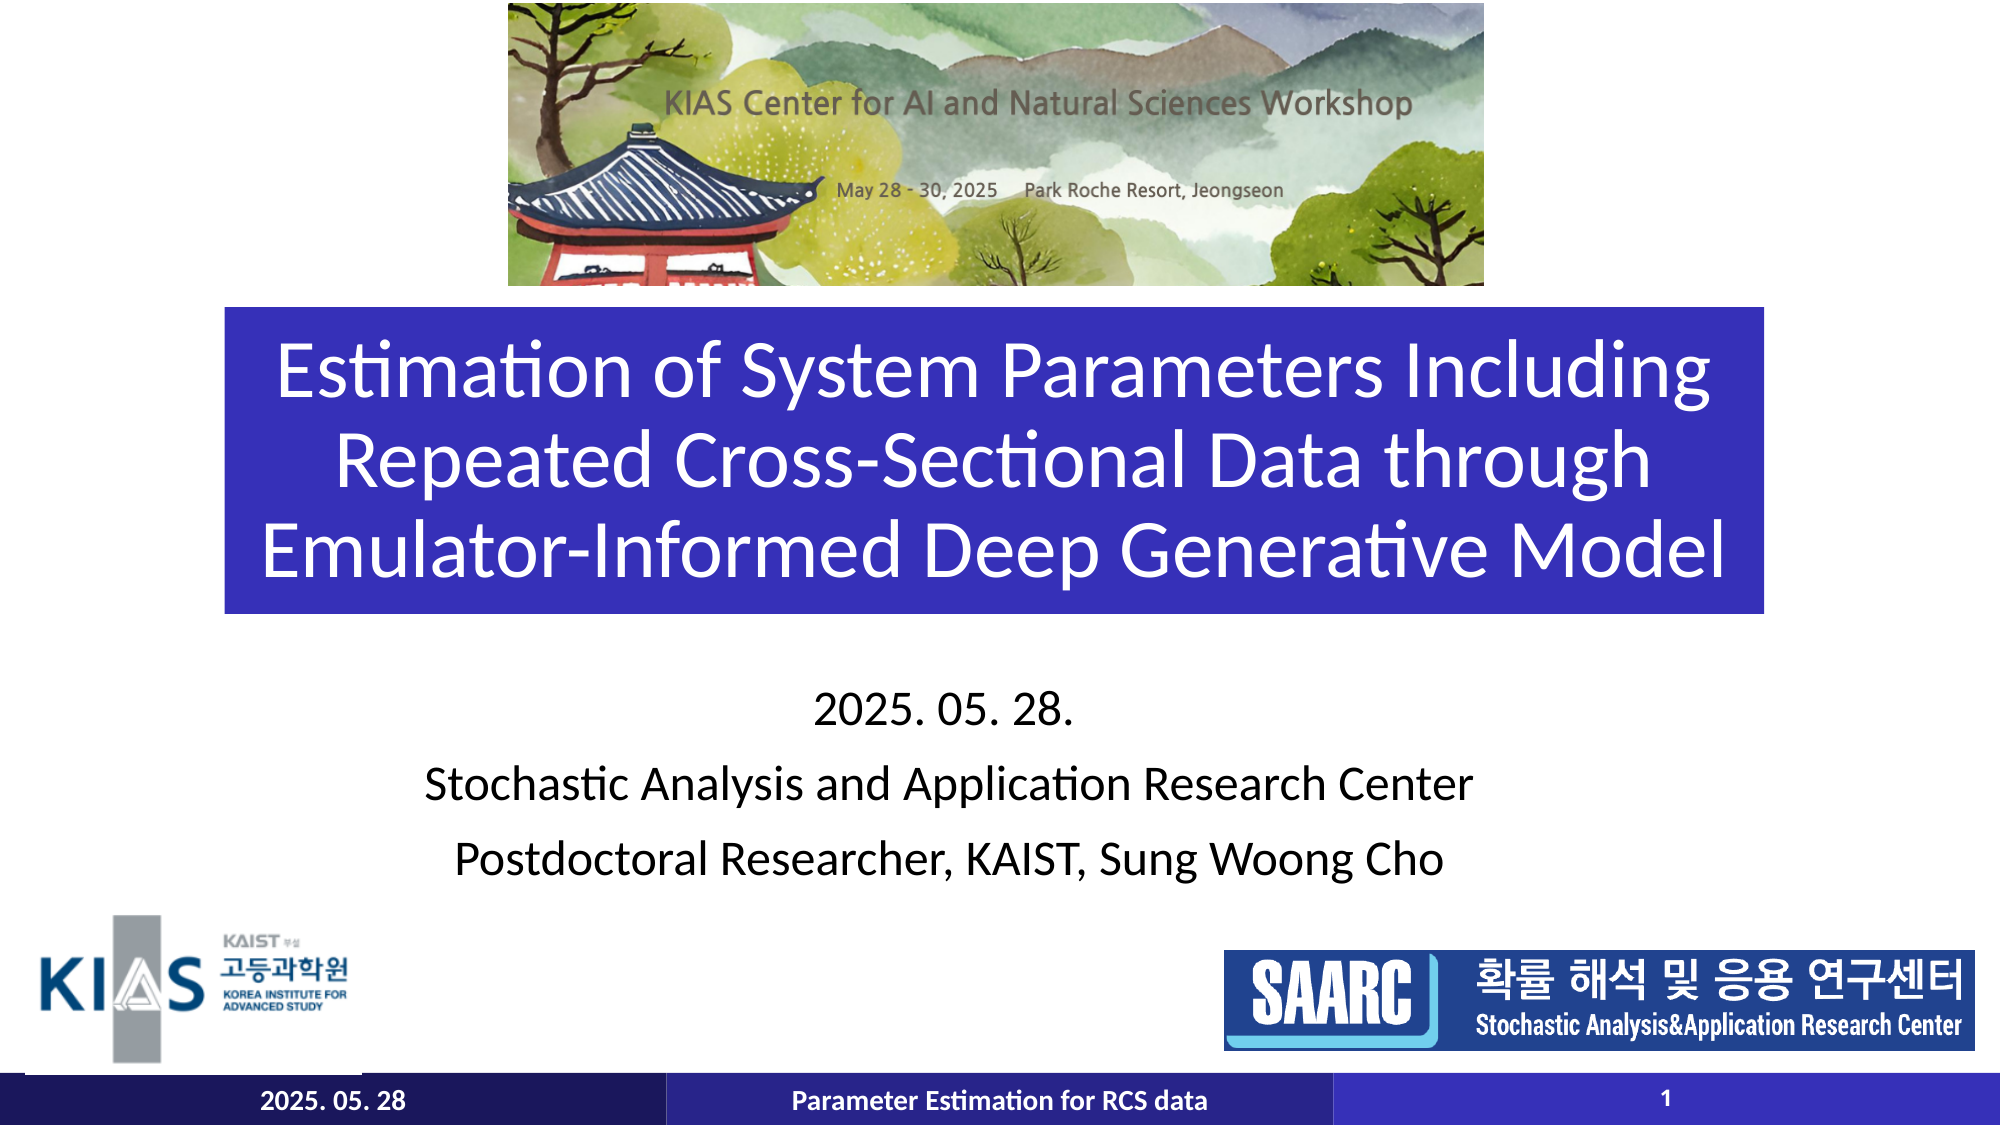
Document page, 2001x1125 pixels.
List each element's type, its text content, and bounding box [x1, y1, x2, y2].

subtitle 2025. 05. 28. Stochastic Analysis and Application Research Center Postdoctoral Researcher, KAIST, Sung Woong Cho [224, 674, 1675, 908]
title Estimation of System Parameters Including Repeated Cross-Sectional Data through Emulator-Informed Deep Generative Model [224, 307, 1765, 614]
picture [1224, 950, 1975, 1051]
picture [25, 898, 362, 1075]
picture [503, 2, 1486, 286]
